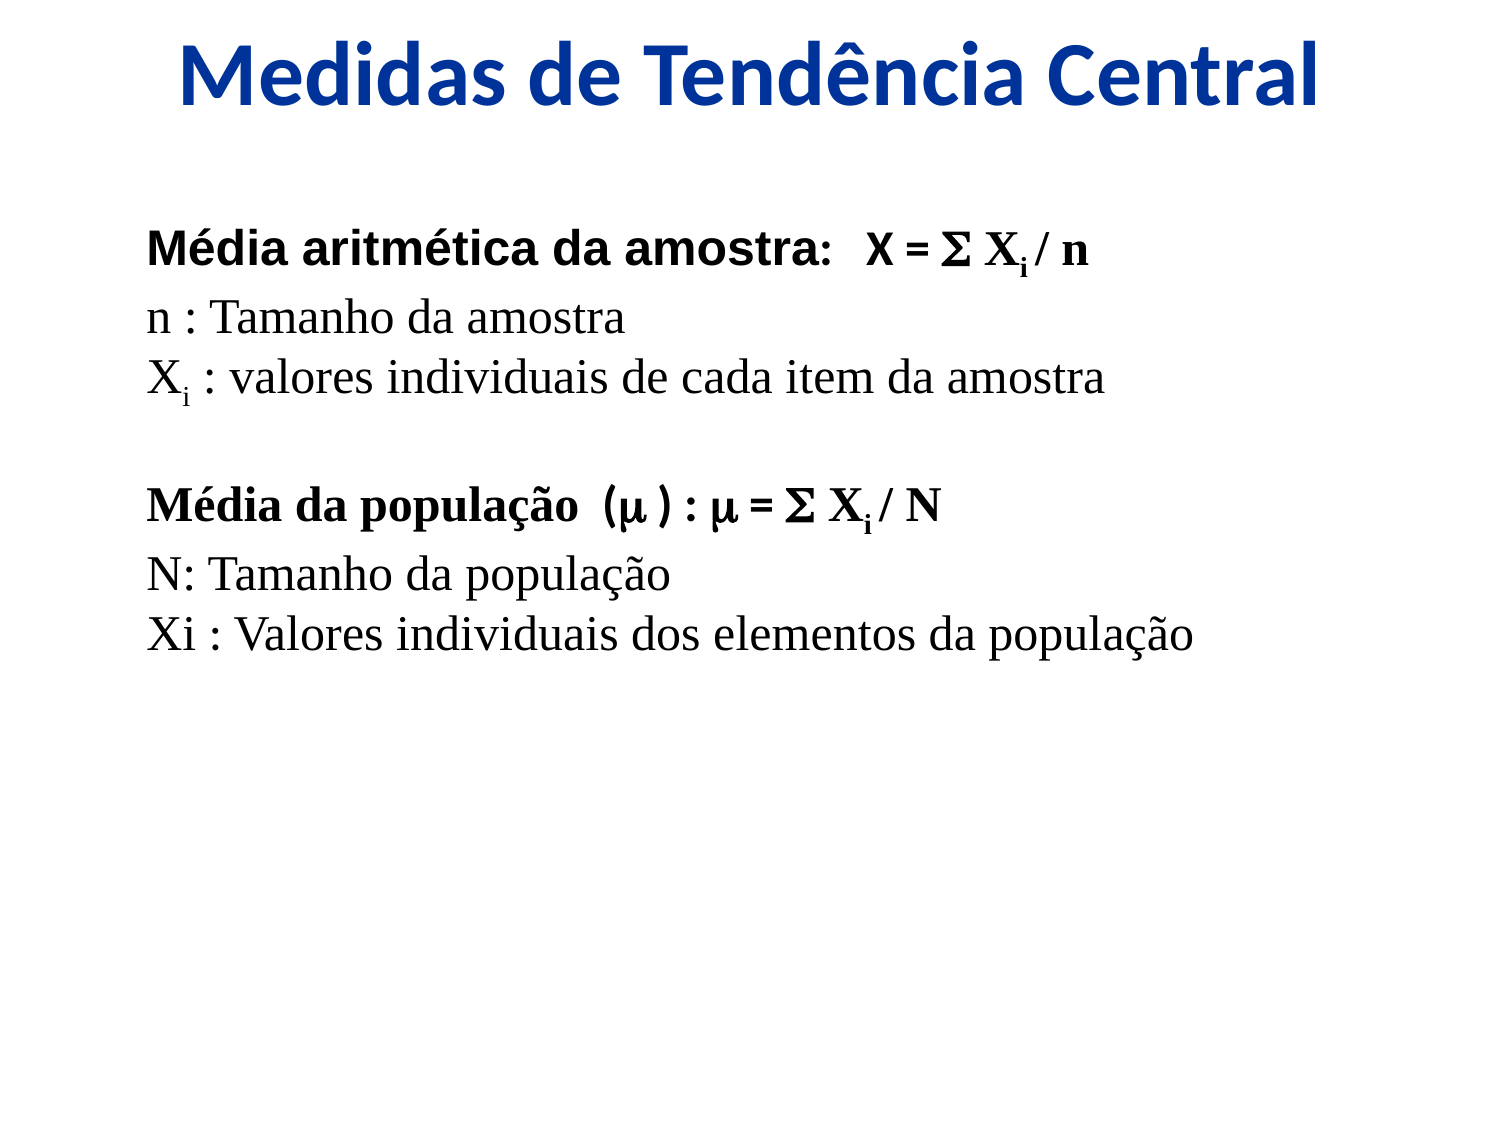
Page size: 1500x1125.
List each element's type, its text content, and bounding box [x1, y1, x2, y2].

title Medidas de Tendência Central [75, 0, 1425, 138]
text_box Média aritmética da amostra: X =  Xi / n n : Tamanho da amostra Xi : valores individuais de cada item da amostra Média da população ( ) :  =  Xi / N N: Tamanho da população Xi : Valores individuais dos elementos da população [137, 137, 1413, 668]
